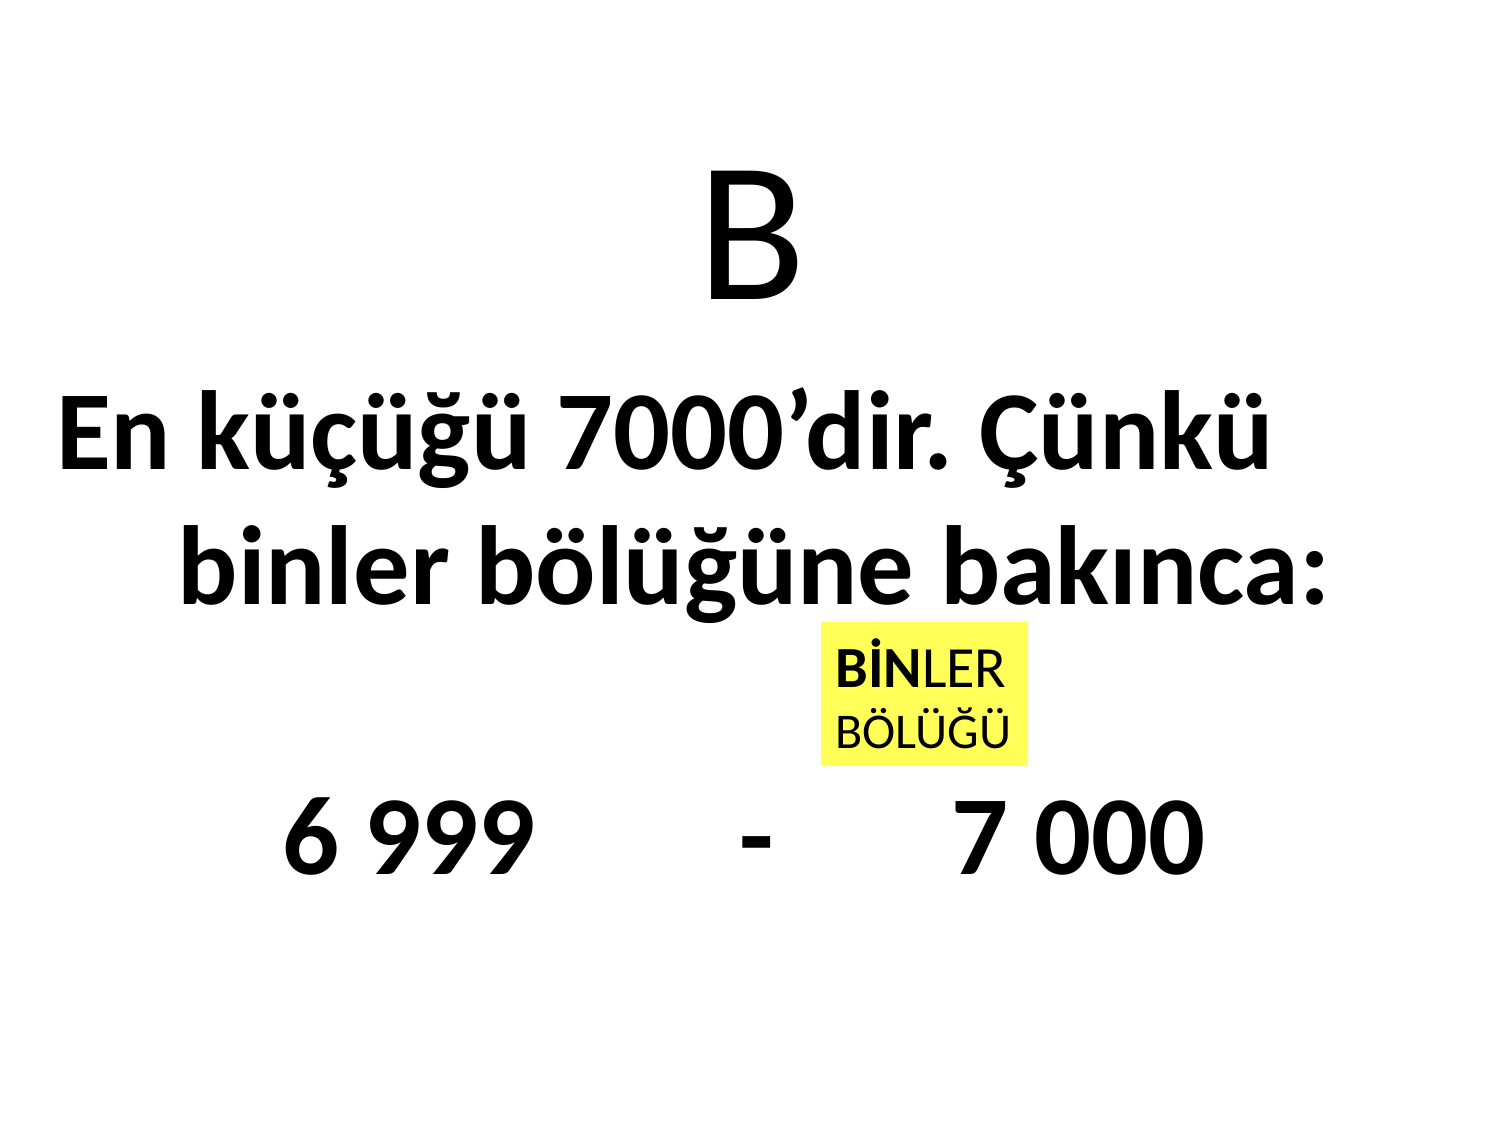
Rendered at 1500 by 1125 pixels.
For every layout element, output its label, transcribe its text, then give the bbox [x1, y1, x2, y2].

text_box BİNLER BÖLÜĞÜ [820, 621, 1029, 767]
text_box En küçüğü 7000’dir. Çünkü binler bölüğüne bakınca: 6 999 - 7 000 [41, 349, 1447, 950]
title B [76, 137, 1427, 303]
